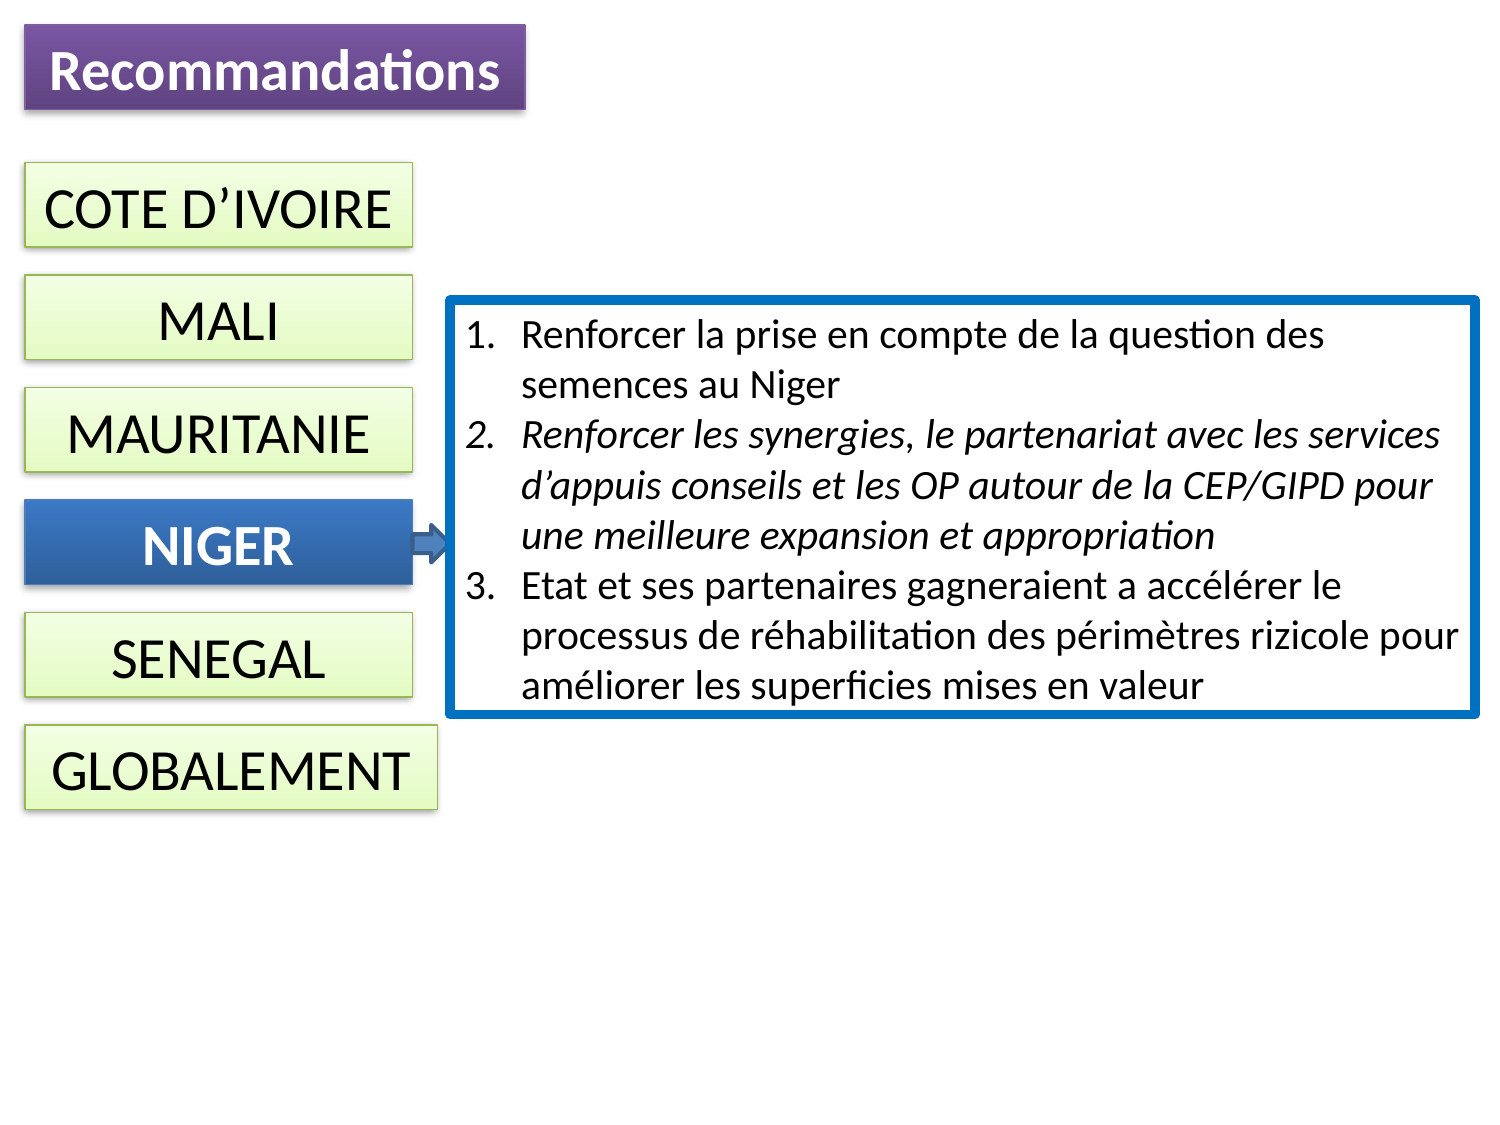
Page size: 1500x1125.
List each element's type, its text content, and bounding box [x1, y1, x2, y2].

text_box GLOBALEMENT [24, 724, 438, 810]
text_box SENEGAL [24, 612, 413, 698]
text_box Recommandations [24, 24, 526, 110]
text_box NIGER [24, 499, 413, 585]
text_box MALI [24, 274, 413, 360]
text_box Renforcer la prise en compte de la question des semences au Niger Renforcer les synergies, le partenariat avec les services d’appuis conseils et les OP autour de la CEP/GIPD pour une meilleure expansion et appropriation Etat et ses partenaires gagneraient a accélérer le processus de réhabilitation des périmètres rizicole pour améliorer les superficies mises en valeur [450, 299, 1475, 715]
text_box MAURITANIE [24, 387, 413, 473]
text_box [410, 523, 450, 565]
text_box COTE D’IVOIRE [24, 162, 413, 248]
